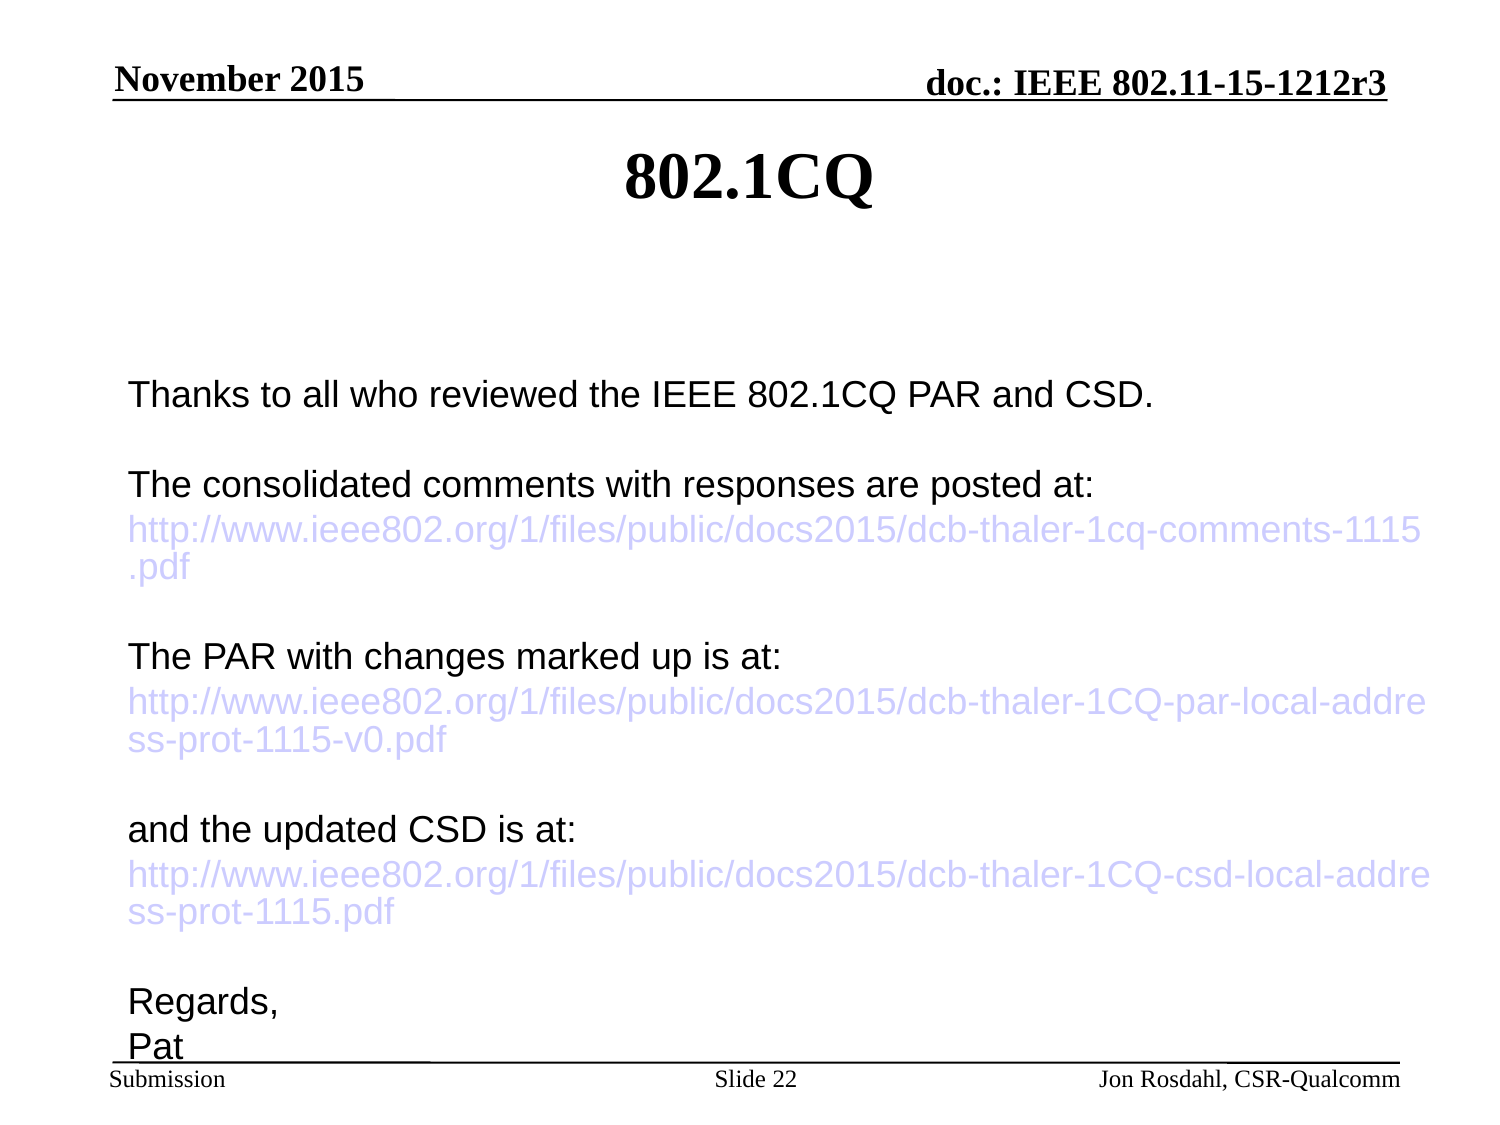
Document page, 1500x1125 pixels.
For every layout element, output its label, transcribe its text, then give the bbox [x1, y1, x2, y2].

list Thanks to all who reviewed the IEEE 802.1CQ PAR and CSD. The consolidated comments with responses are posted at: http://www.ieee802.org/1/files/public/docs2015/dcb-thaler-1cq-comments-1115.pdf The PAR with changes marked up is at: http://www.ieee802.org/1/files/public/docs2015/dcb-thaler-1CQ-par-local-address-prot-1115-v0.pdf and the updated CSD is at: http://www.ieee802.org/1/files/public/docs2015/dcb-thaler-1CQ-csd-local-address-prot-1115.pdf Regards, Pat [112, 335, 1448, 989]
footer Jon Rosdahl, CSR-Qualcomm [878, 1061, 1402, 1093]
slide_number Slide 22 [712, 1061, 800, 1123]
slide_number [114, 54, 423, 100]
title 802.1CQ [112, 112, 1388, 232]
